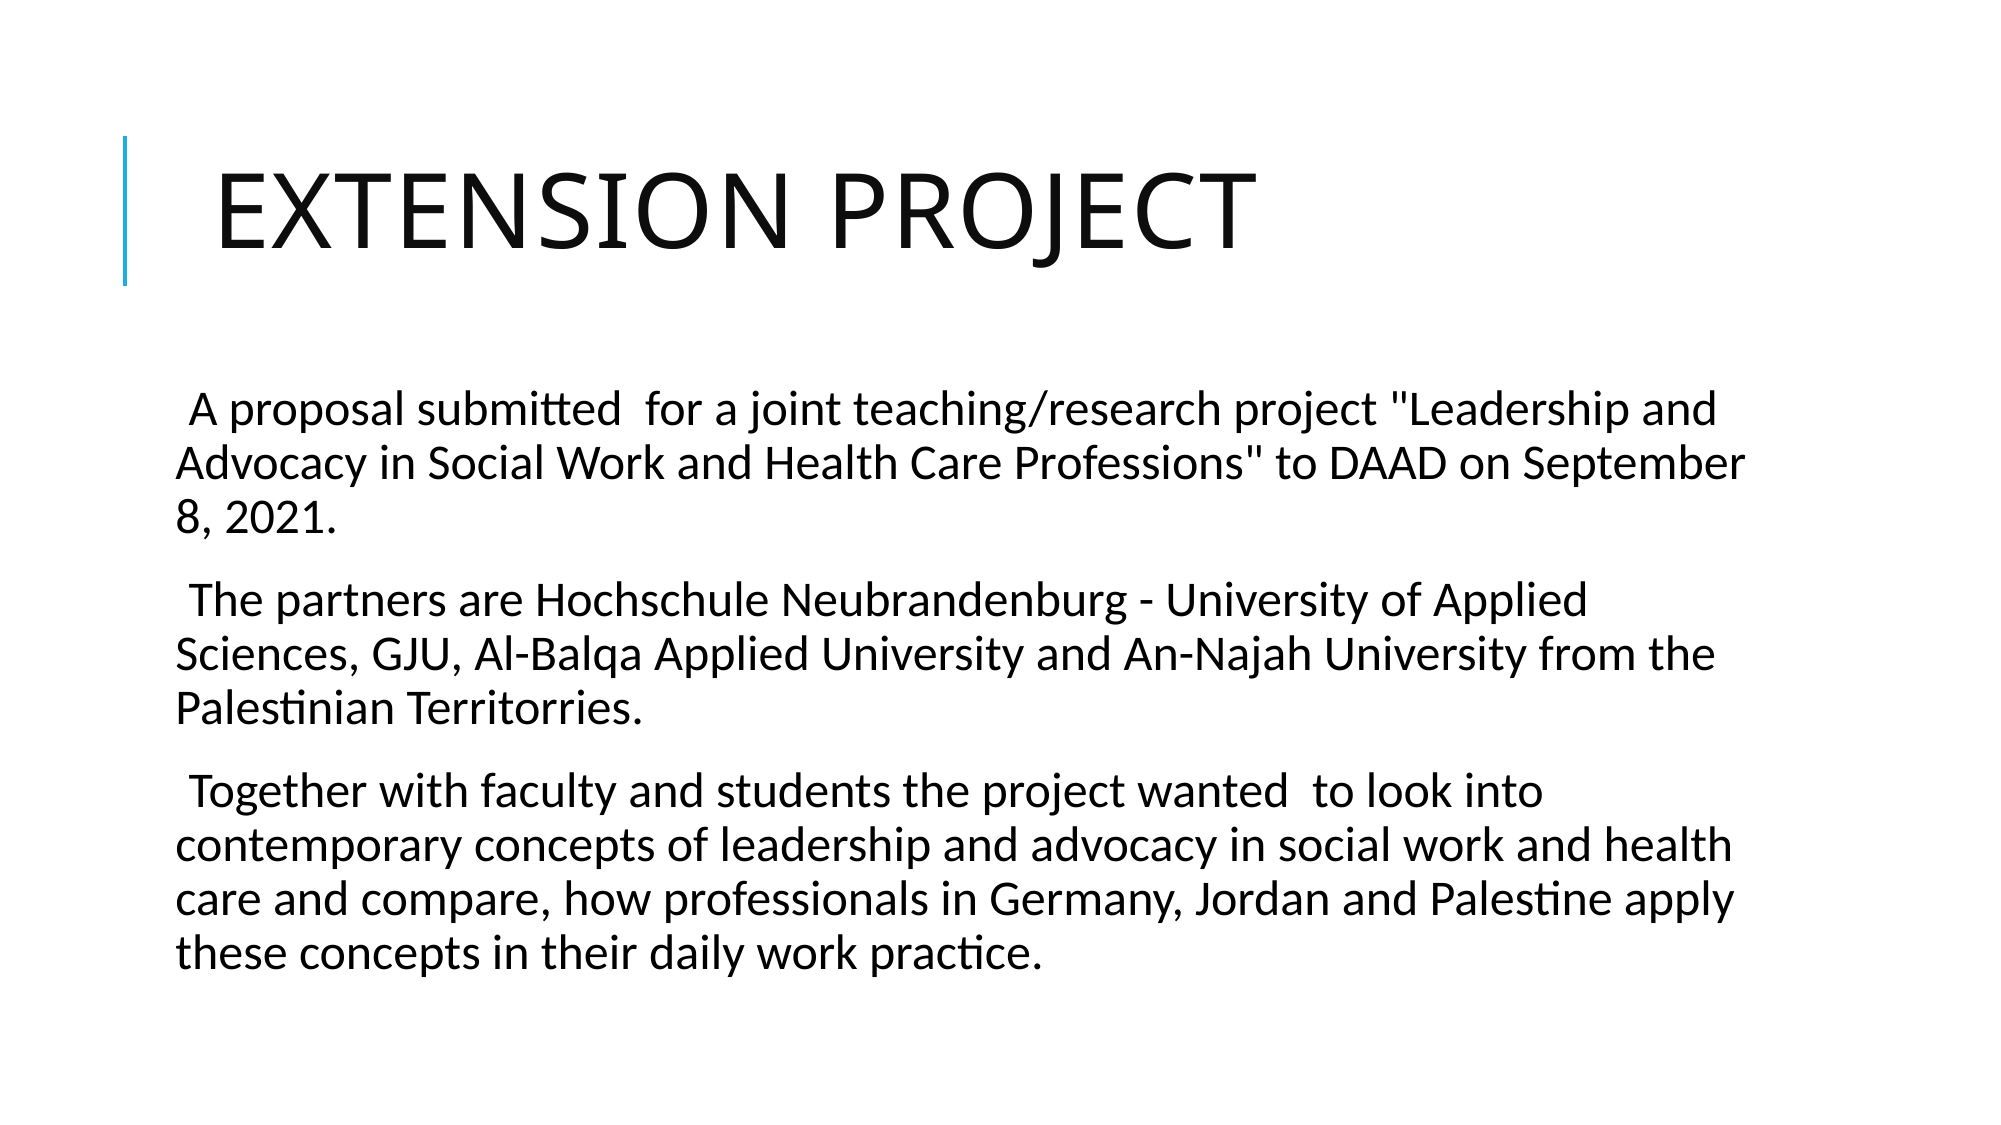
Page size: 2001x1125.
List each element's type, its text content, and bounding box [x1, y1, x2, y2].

title extension project [168, 96, 1763, 342]
list A proposal submitted for a joint teaching/research project "Leadership and Advocacy in Social Work and Health Care Professions" to DAAD on September 8, 2021. The partners are Hochschule Neubrandenburg - University of Applied Sciences, GJU, Al-Balqa Applied University and An-Najah University from the Palestinian Territorries. Together with faculty and students the project wanted to look into contemporary concepts of leadership and advocacy in social work and health care and compare, how professionals in Germany, Jordan and Palestine apply these concepts in their daily work practice. [168, 375, 1763, 1035]
